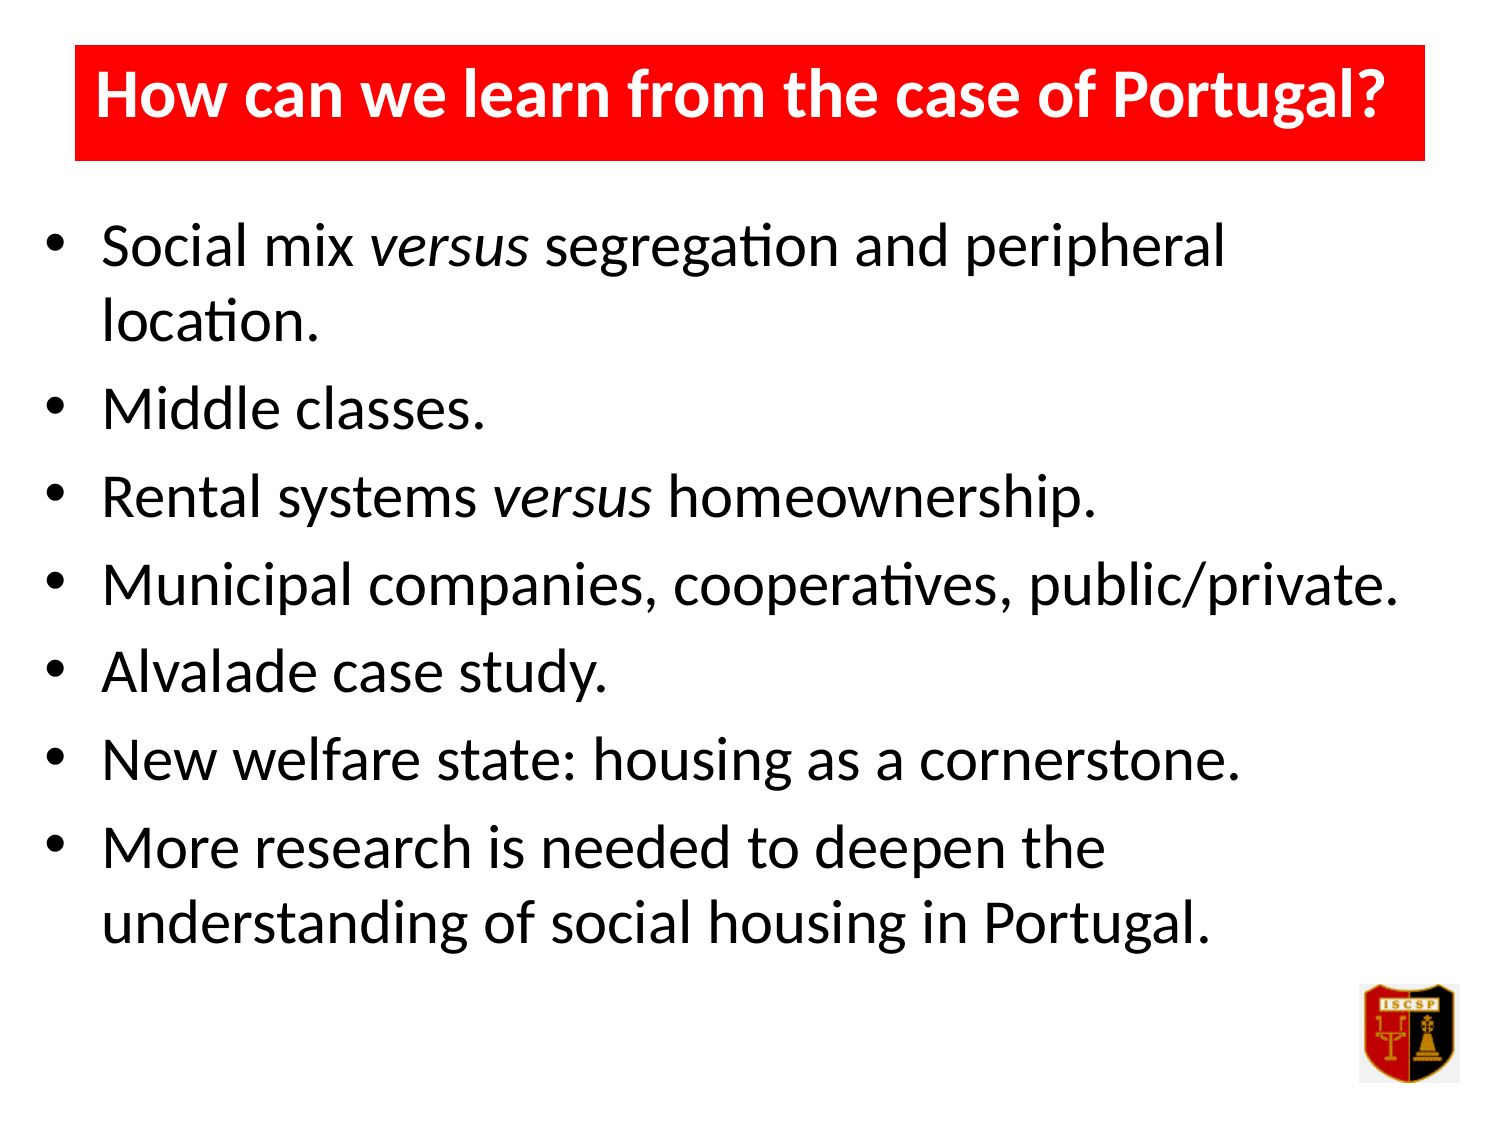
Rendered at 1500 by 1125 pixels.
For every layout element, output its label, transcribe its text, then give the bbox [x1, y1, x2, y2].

title How can we learn from the case of Portugal? [75, 45, 1425, 161]
picture [1359, 984, 1460, 1083]
list Social mix versus segregation and peripheral location. Middle classes. Rental systems versus homeownership. Municipal companies, cooperatives, public/private. Alvalade case study. New welfare state: housing as a cornerstone. More research is needed to deepen the understanding of social housing in Portugal. [29, 196, 1425, 1005]
